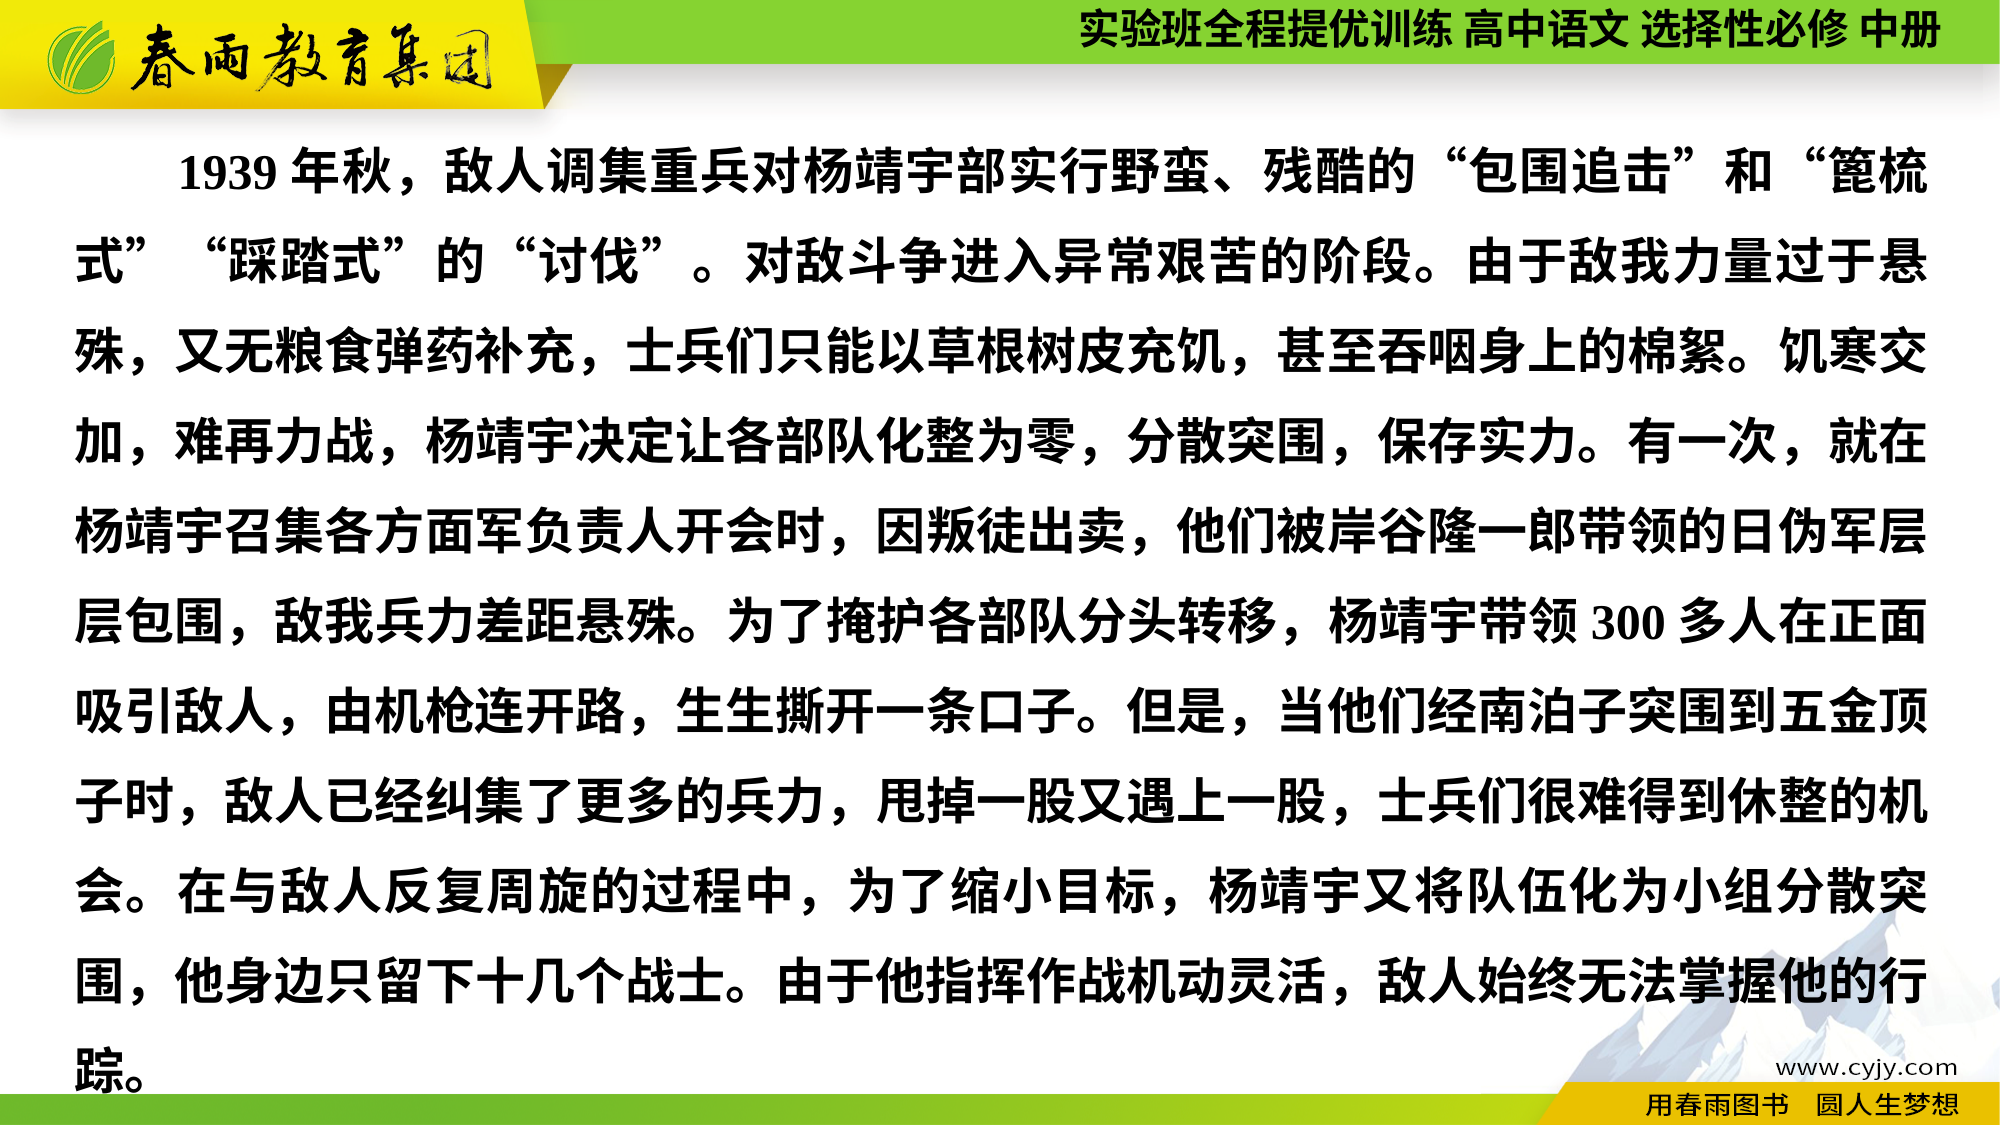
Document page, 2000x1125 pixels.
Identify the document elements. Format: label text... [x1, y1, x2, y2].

picture [0, 0, 2000, 1125]
list 1939年秋，敌人调集重兵对杨靖宇部实行野蛮、残酷的“包围追击”和“篦梳式”“踩踏式”的“讨伐”。对敌斗争进入异常艰苦的阶段。由于敌我力量过于悬殊，又无粮食弹药补充，士兵们只能以草根树皮充饥，甚至吞咽身上的棉絮。饥寒交加，难再力战，杨靖宇决定让各部队化整为零，分散突围，保存实力。有一次，就在杨靖宇召集各方面军负责人开会时，因叛徒出卖，他们被岸谷隆一郎带领的日伪军层层包围，敌我兵力差距悬殊。为了掩护各部队分头转移，杨靖宇带领300多人在正面吸引敌人，由机枪连开路，生生撕开一条口子。但是，当他们经南泊子突围到五金顶子时，敌人已经纠集了更多的兵力，甩掉一股又遇上一股，士兵们很难得到休整的机会。在与敌人反复周旋的过程中，为了缩小目标，杨靖宇又将队伍化为小组分散突围，他身边只留下十几个战士。由于他指挥作战机动灵活，敌人始终无法掌握他的行踪。 [59, 101, 1944, 1117]
